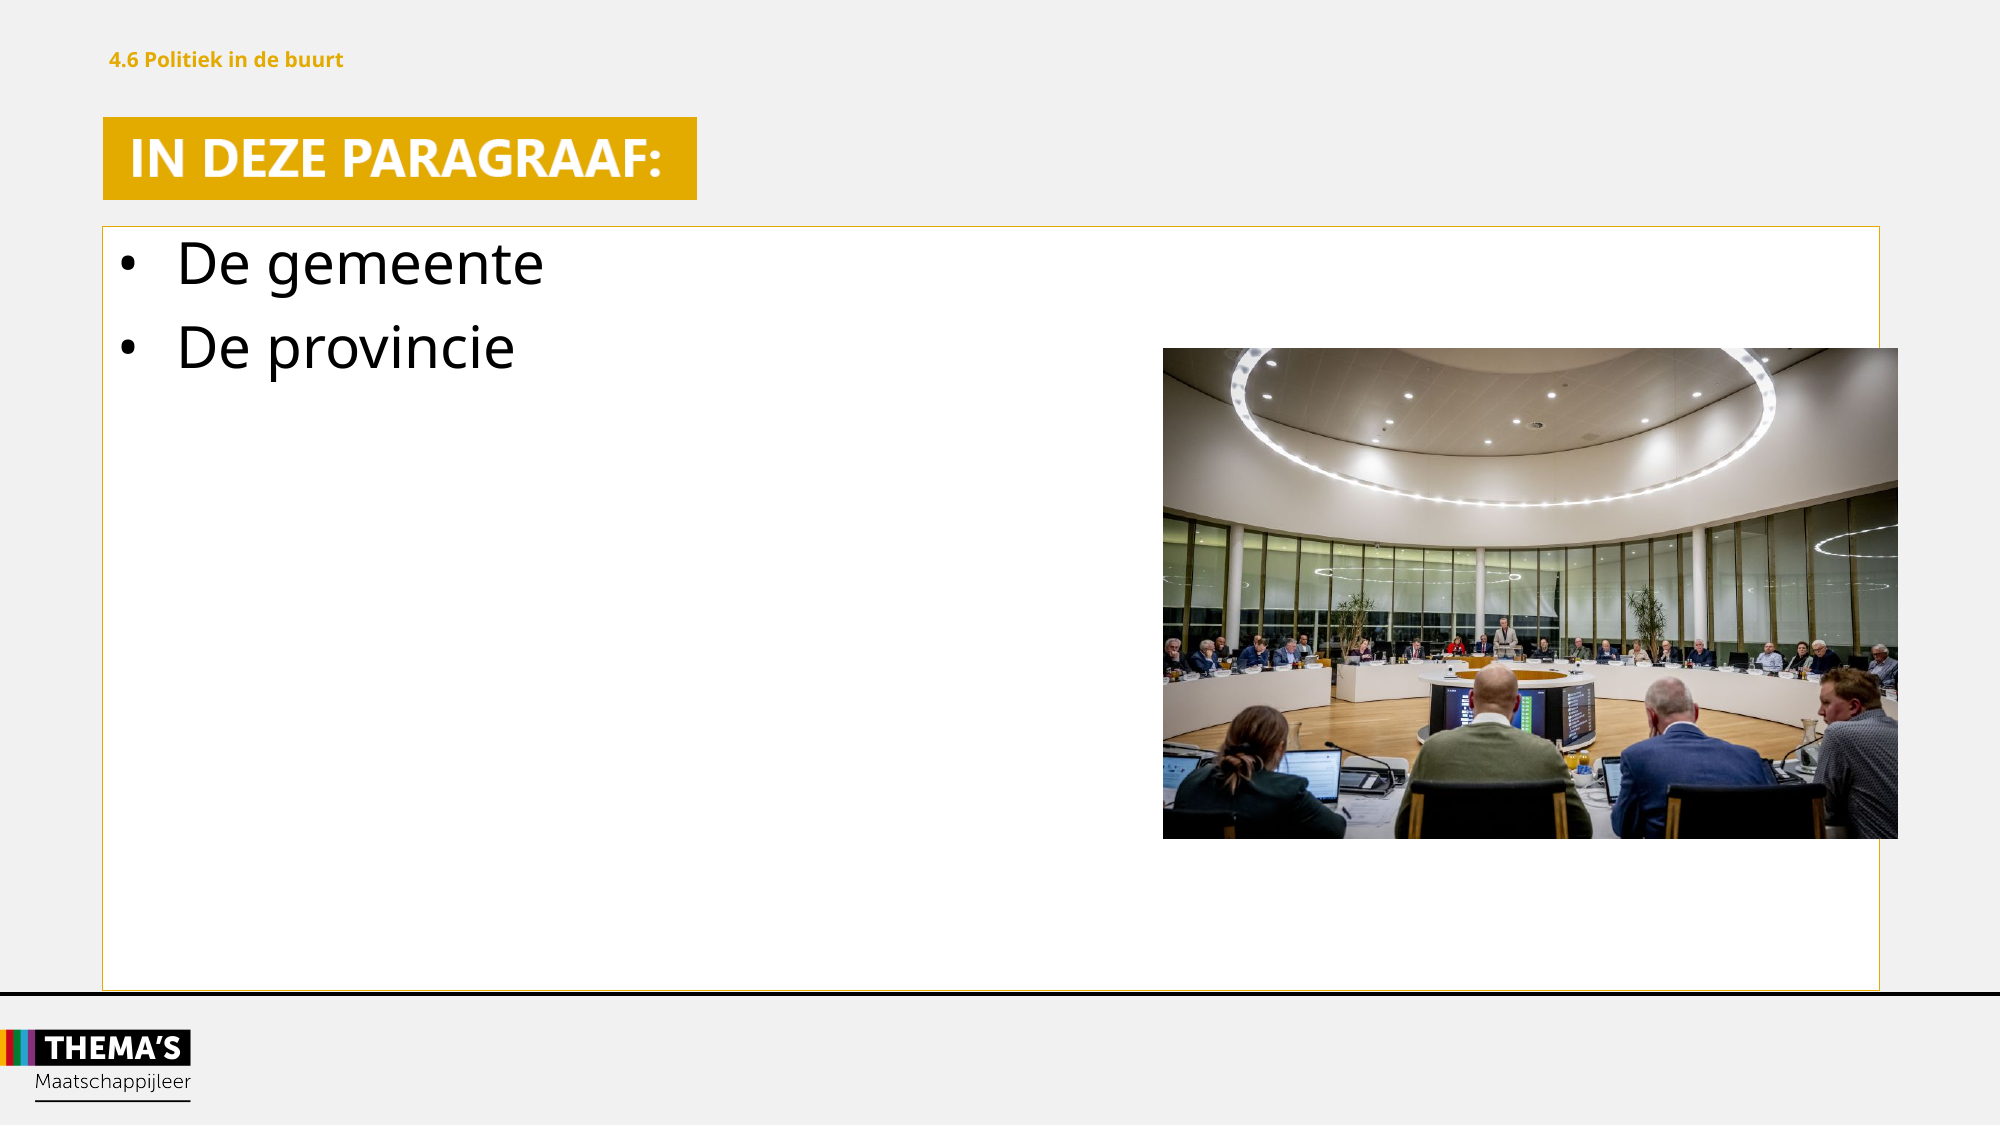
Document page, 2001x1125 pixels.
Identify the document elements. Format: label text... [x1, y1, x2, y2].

list 4.6 Politiek in de buurt [94, 33, 941, 88]
picture [0, 993, 203, 1125]
list • De gemeente • De provincie [102, 226, 1880, 991]
picture [1163, 348, 1898, 839]
